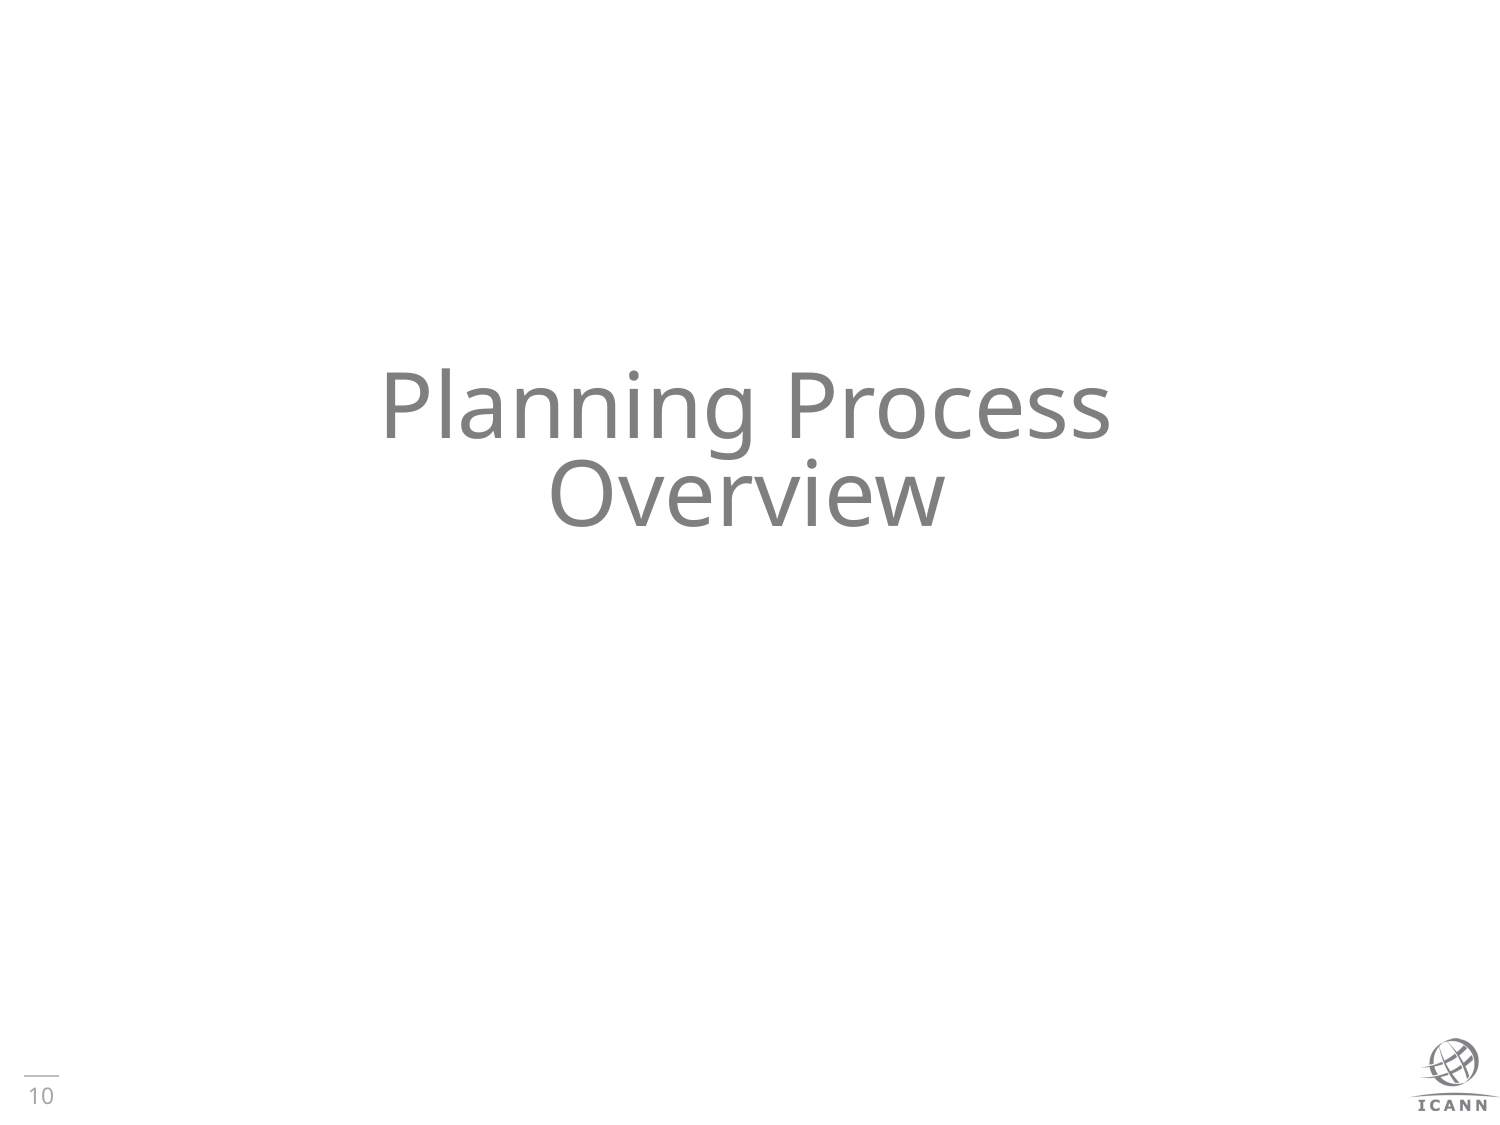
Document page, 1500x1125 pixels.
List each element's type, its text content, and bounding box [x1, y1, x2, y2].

list Planning Process Overview [61, 290, 1432, 681]
picture [1409, 1038, 1500, 1111]
